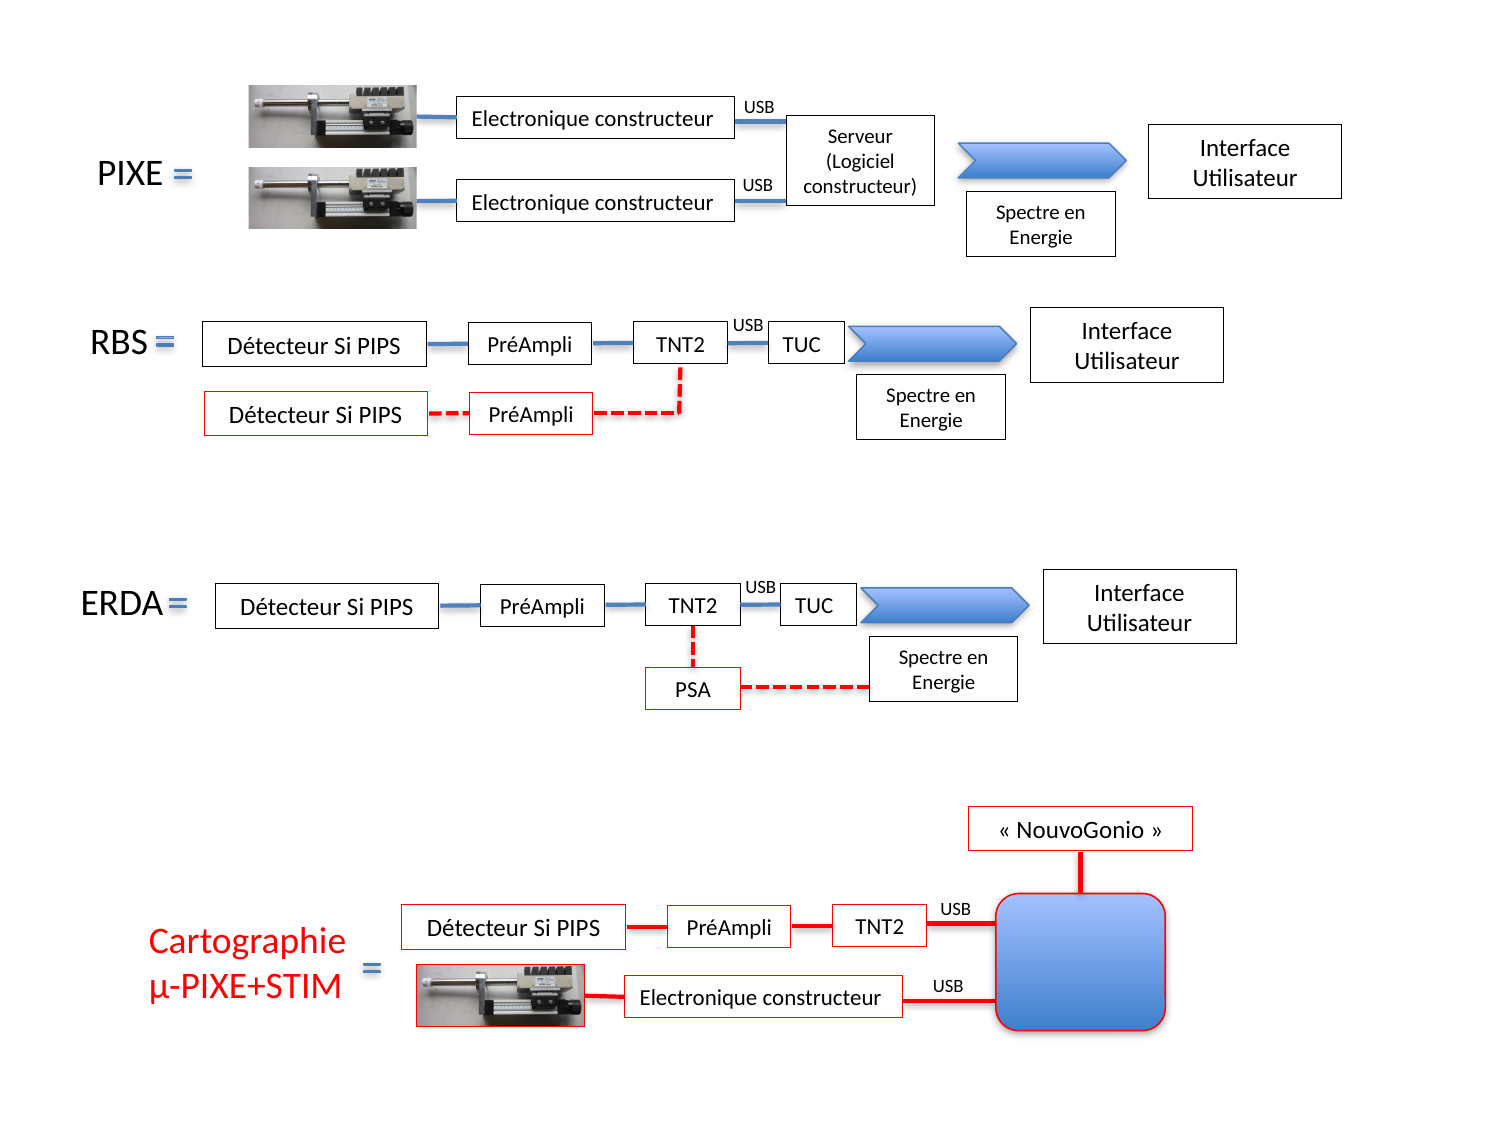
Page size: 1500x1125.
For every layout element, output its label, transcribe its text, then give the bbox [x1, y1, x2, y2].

text_box Spectre en Energie [966, 191, 1116, 257]
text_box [75, 305, 1224, 441]
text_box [65, 566, 1237, 711]
picture [248, 85, 417, 148]
text_box PIXE [82, 140, 216, 201]
picture [248, 166, 417, 229]
text_box Serveur (Logiciel constructeur) [786, 115, 935, 206]
text_box USB [729, 87, 802, 125]
text_box USB [727, 164, 800, 203]
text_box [133, 806, 1193, 1031]
text_box Interface Utilisateur [1148, 124, 1342, 199]
text_box Electronique constructeur [456, 96, 735, 139]
text_box Electronique constructeur [456, 179, 735, 222]
text_box [957, 142, 1127, 179]
